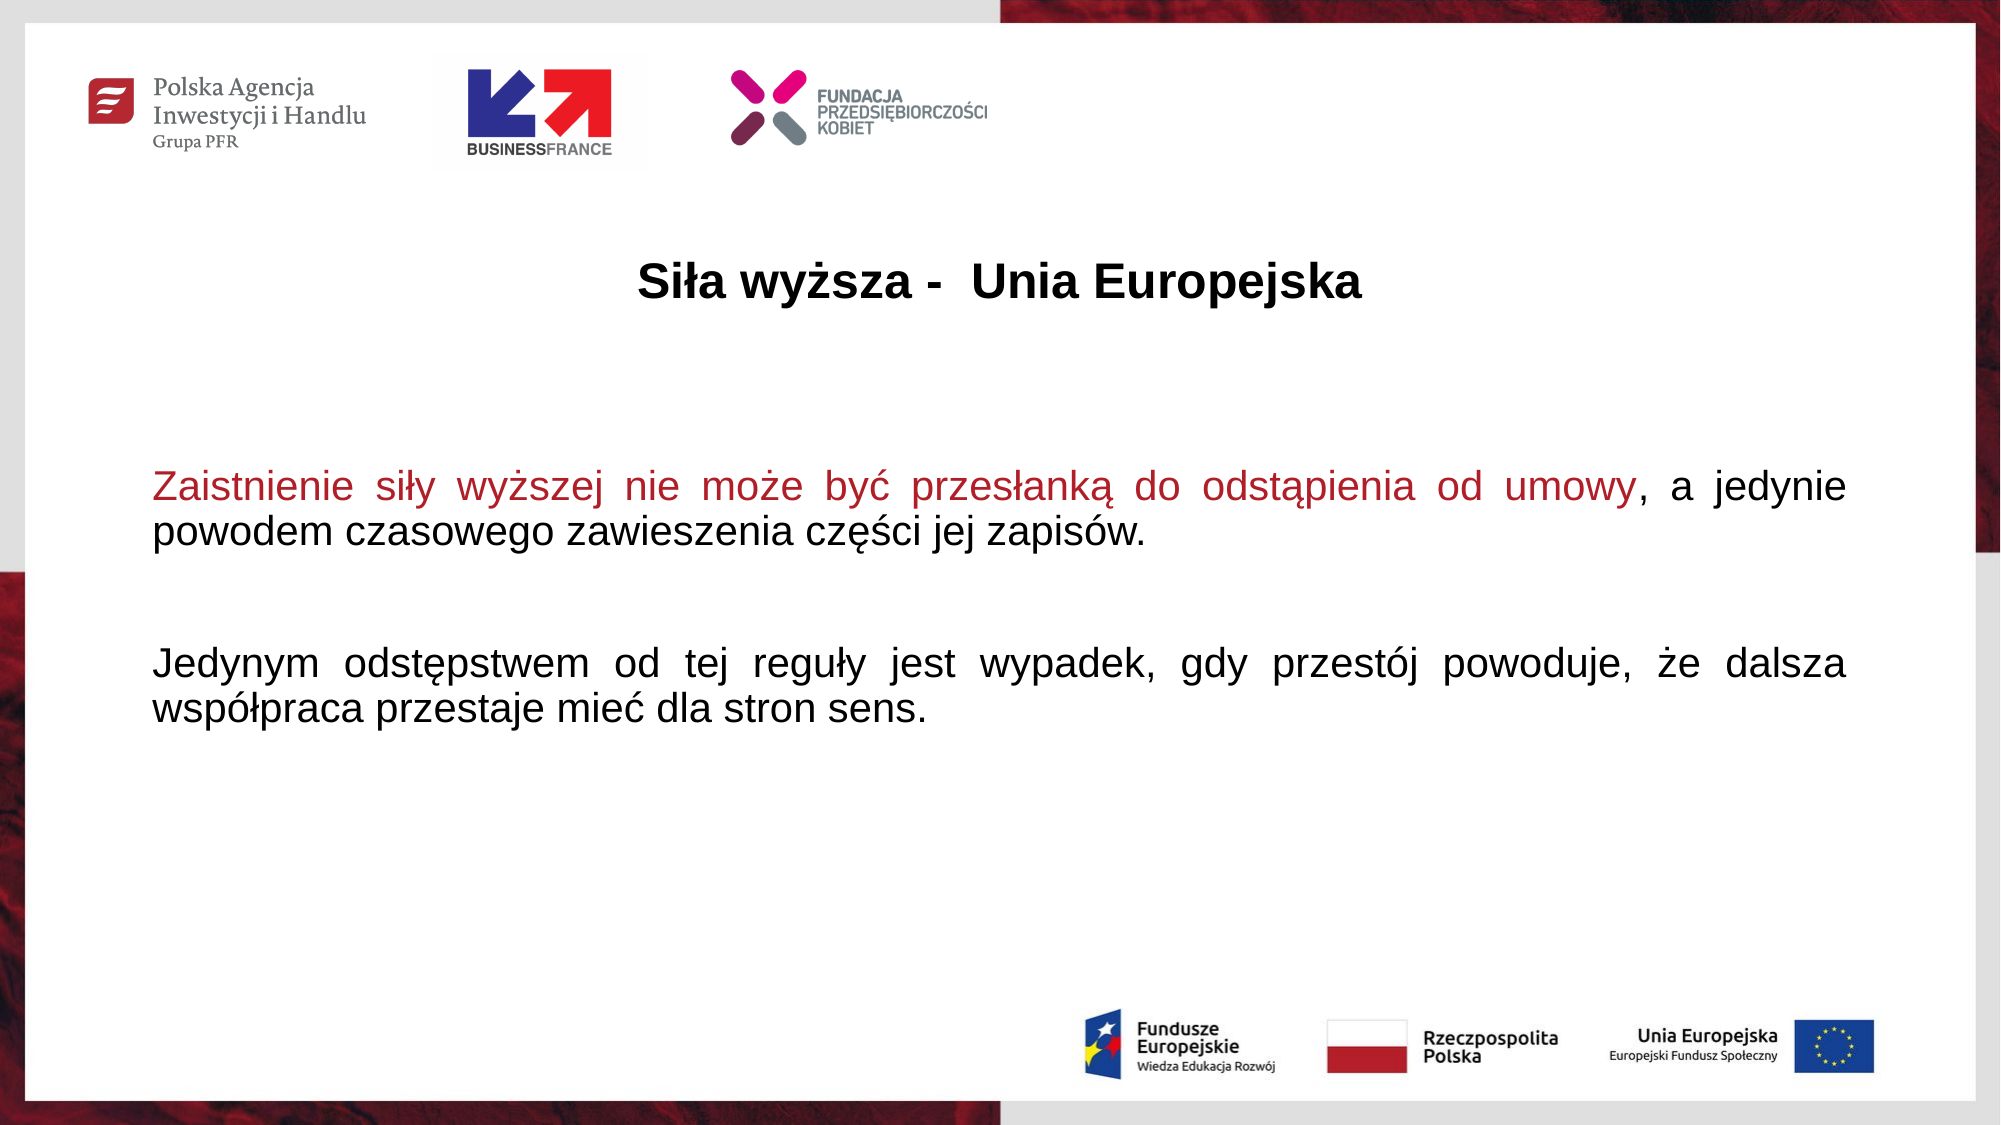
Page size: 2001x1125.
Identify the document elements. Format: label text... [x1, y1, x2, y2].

list Zaistnienie siły wyższej nie może być przesłanką do odstąpienia od umowy, a jedynie powodem czasowego zawieszenia części jej zapisów. Jedynym odstępstwem od tej reguły jest wypadek, gdy przestój powoduje, że dalsza współpraca przestaje mieć dla stron sens. [137, 456, 1863, 1125]
title Siła wyższa - Unia Europejska [137, 173, 1863, 392]
picture [0, 0, 2001, 1125]
